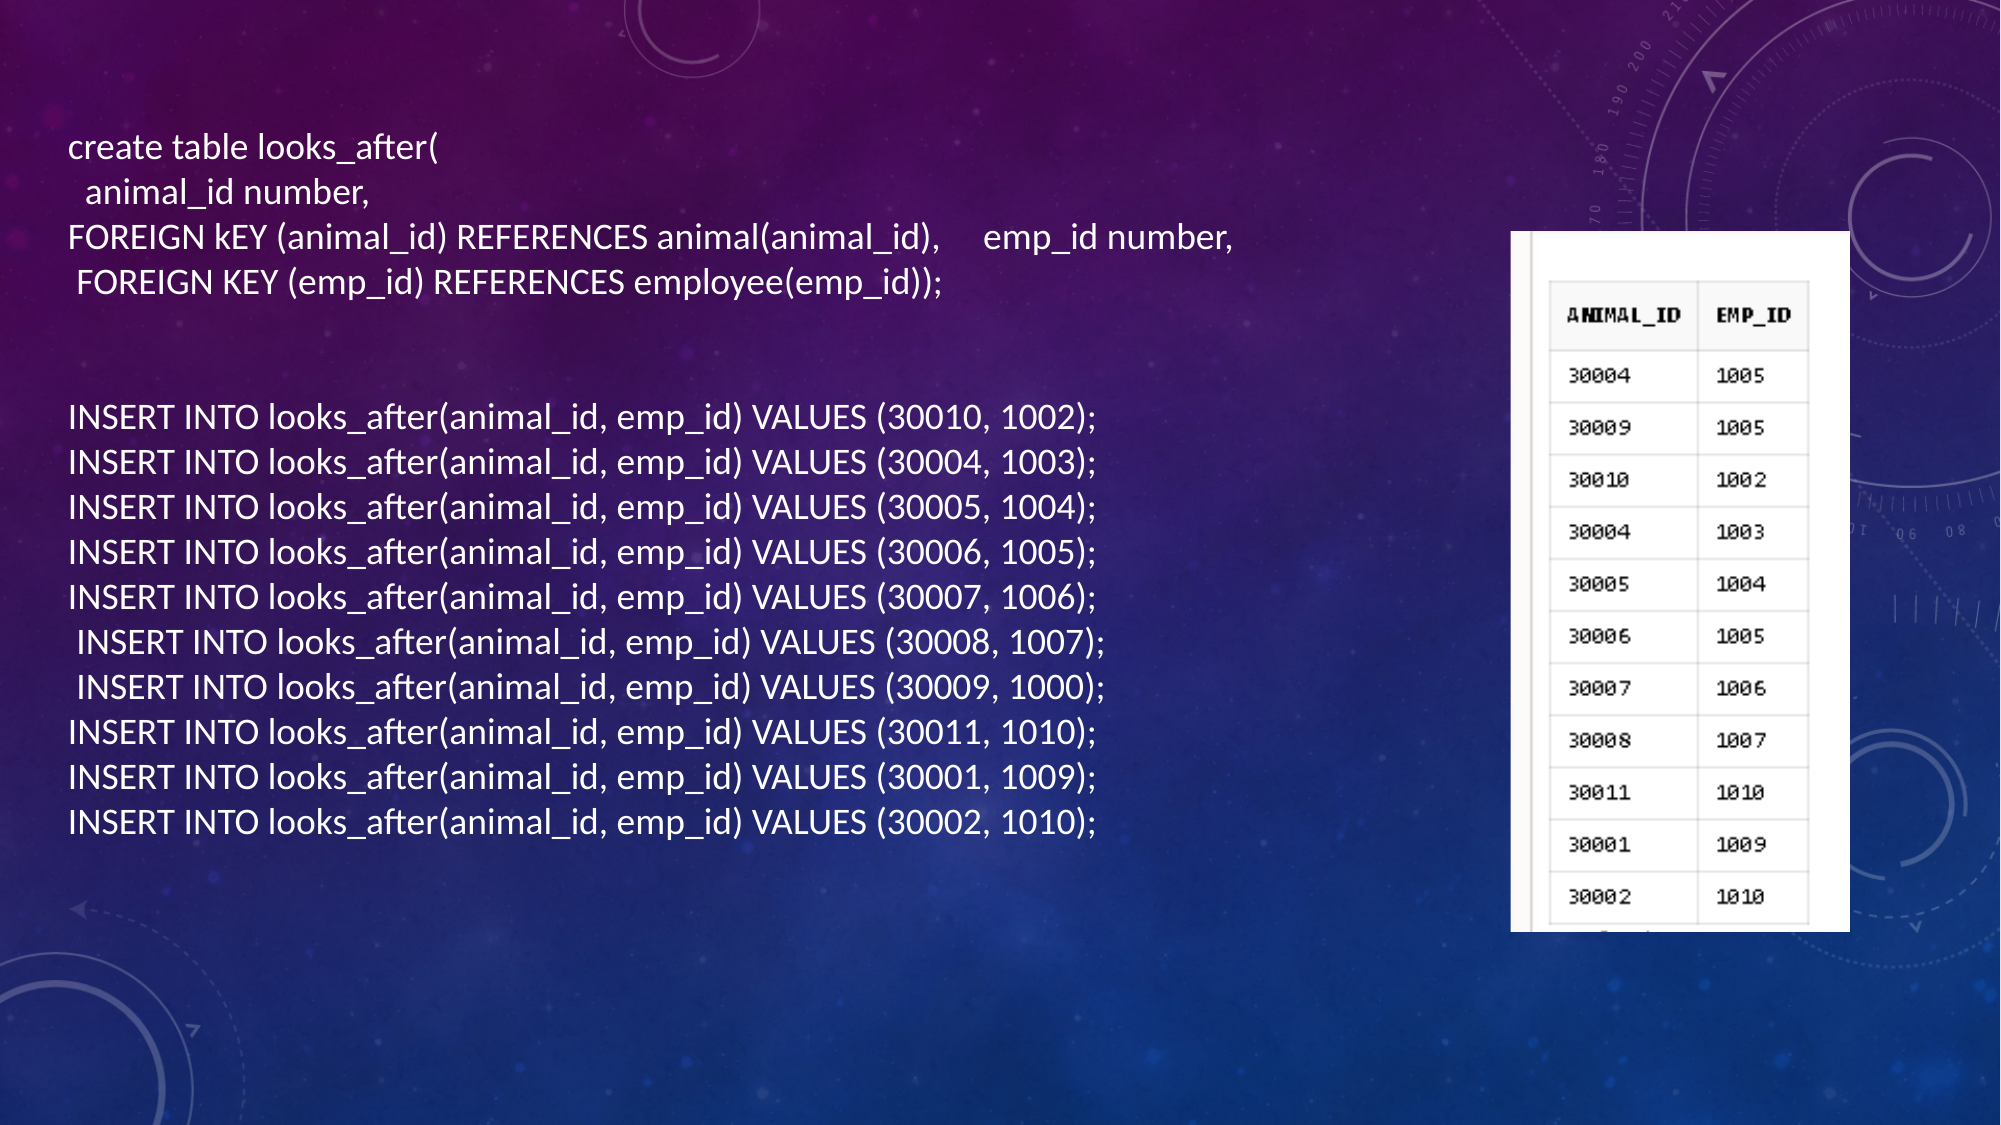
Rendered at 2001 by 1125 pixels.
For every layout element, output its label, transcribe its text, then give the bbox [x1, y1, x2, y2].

picture [0, 0, 2001, 1125]
text_box create table looks_after( animal_id number, FOREIGN kEY (animal_id) REFERENCES animal(animal_id), emp_id number, FOREIGN KEY (emp_id) REFERENCES employee(emp_id)); INSERT INTO looks_after(animal_id, emp_id) VALUES (30010, 1002); INSERT INTO looks_after(animal_id, emp_id) VALUES (30004, 1003); INSERT INTO looks_after(animal_id, emp_id) VALUES (30005, 1004); INSERT INTO looks_after(animal_id, emp_id) VALUES (30006, 1005); INSERT INTO looks_after(animal_id, emp_id) VALUES (30007, 1006); INSERT INTO looks_after(animal_id, emp_id) VALUES (30008, 1007); INSERT INTO looks_after(animal_id, emp_id) VALUES (30009, 1000); INSERT INTO looks_after(animal_id, emp_id) VALUES (30011, 1010); INSERT INTO looks_after(animal_id, emp_id) VALUES (30001, 1009); INSERT INTO looks_after(animal_id, emp_id) VALUES (30002, 1010); [53, 114, 1568, 850]
